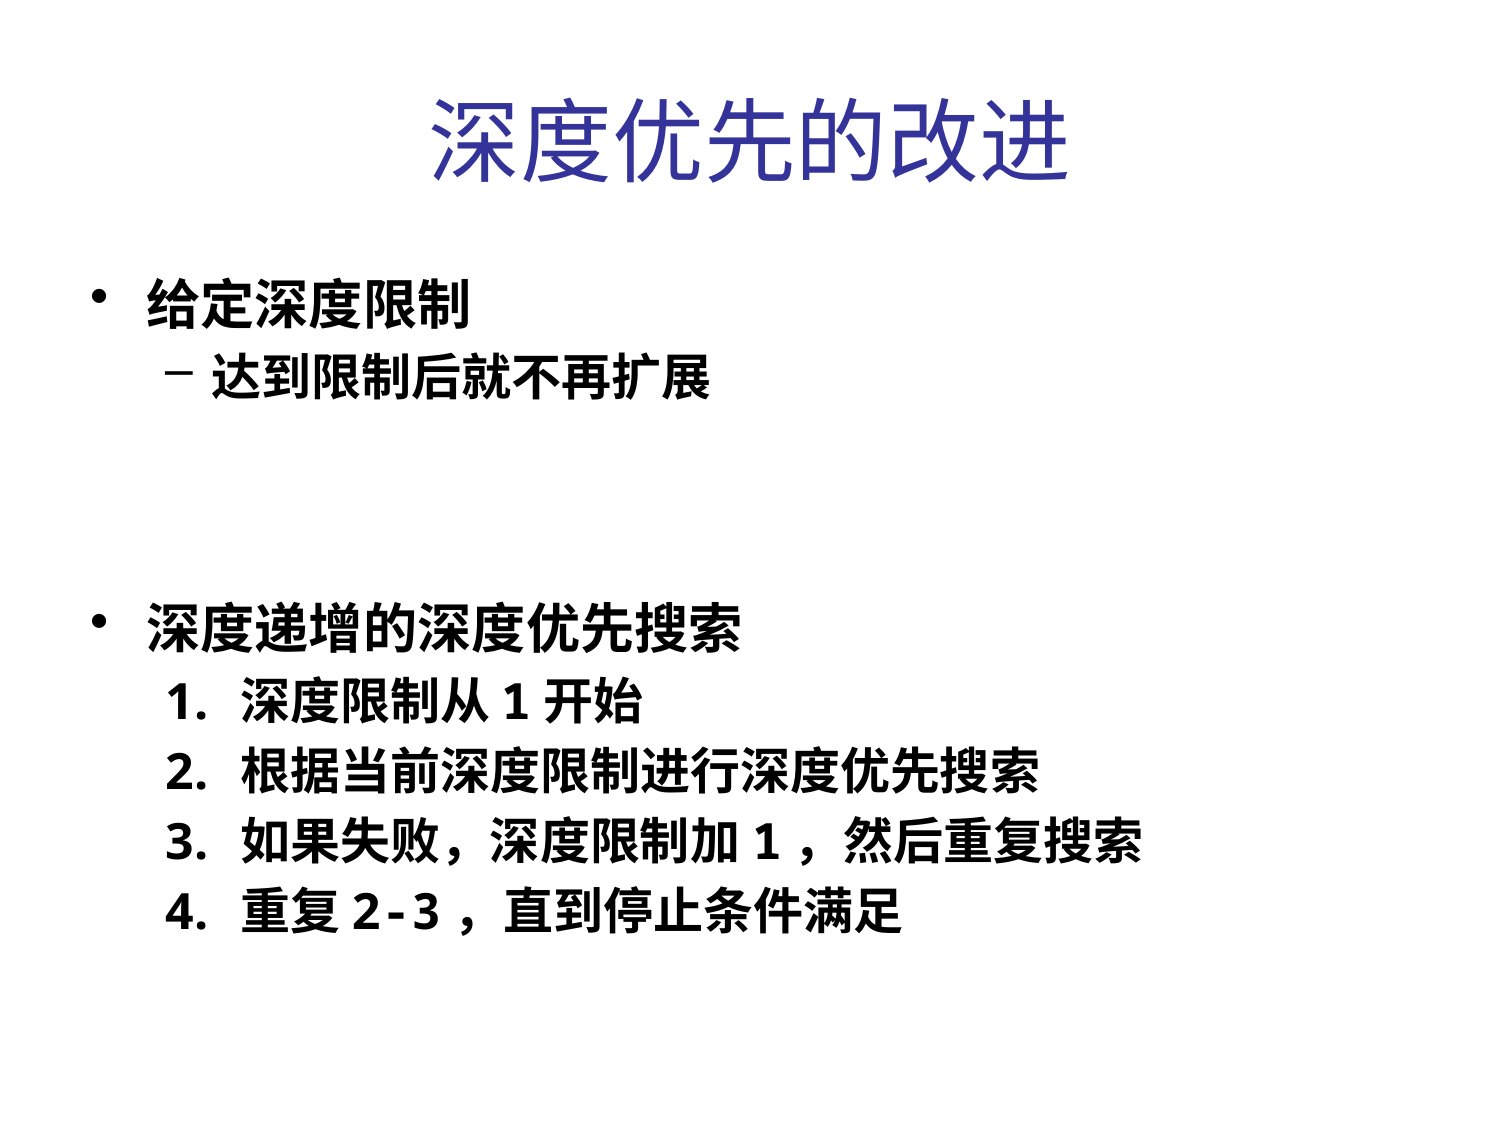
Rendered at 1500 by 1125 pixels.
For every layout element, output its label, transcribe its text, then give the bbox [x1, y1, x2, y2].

title 深度优先的改进 [75, 45, 1425, 233]
list 给定深度限制 达到限制后就不再扩展 深度递增的深度优先搜索 深度限制从1开始 根据当前深度限制进行深度优先搜索 如果失败，深度限制加1，然后重复搜索 重复2-3，直到停止条件满足 [75, 262, 1425, 1005]
